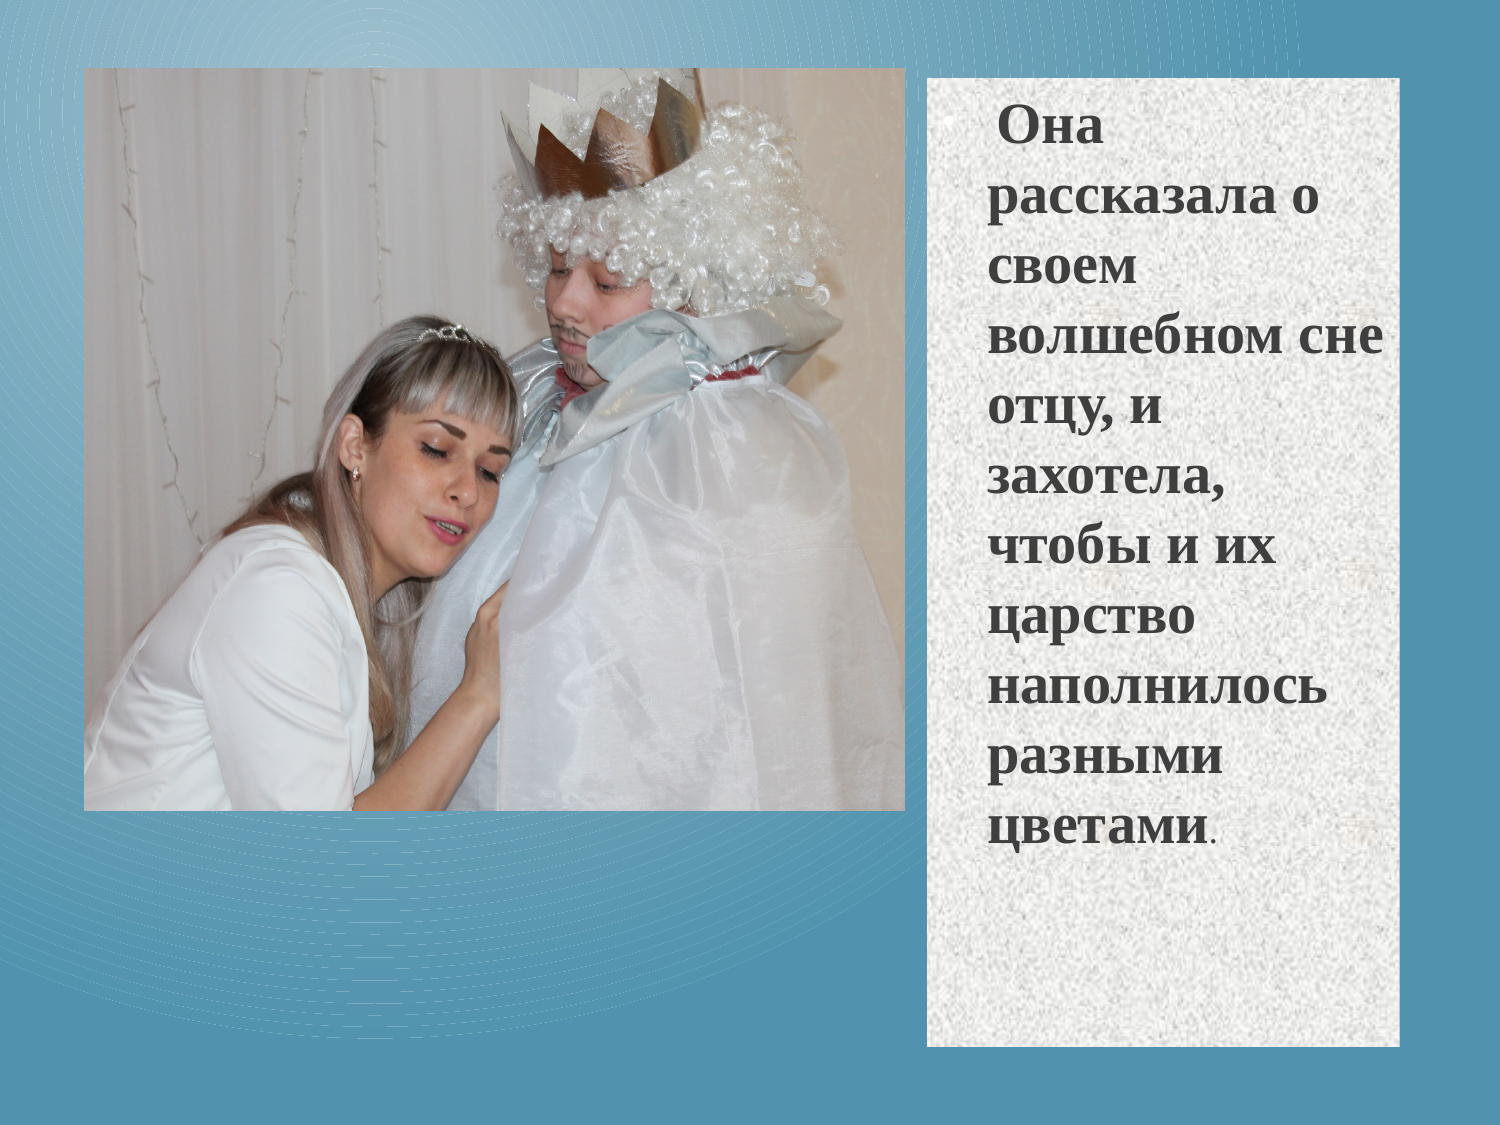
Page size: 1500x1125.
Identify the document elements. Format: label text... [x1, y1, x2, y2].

list Она рассказала о своем волшебном сне отцу, и захотела, чтобы и их царство наполнилось разными цветами. [927, 78, 1400, 1047]
picture [83, 66, 906, 811]
